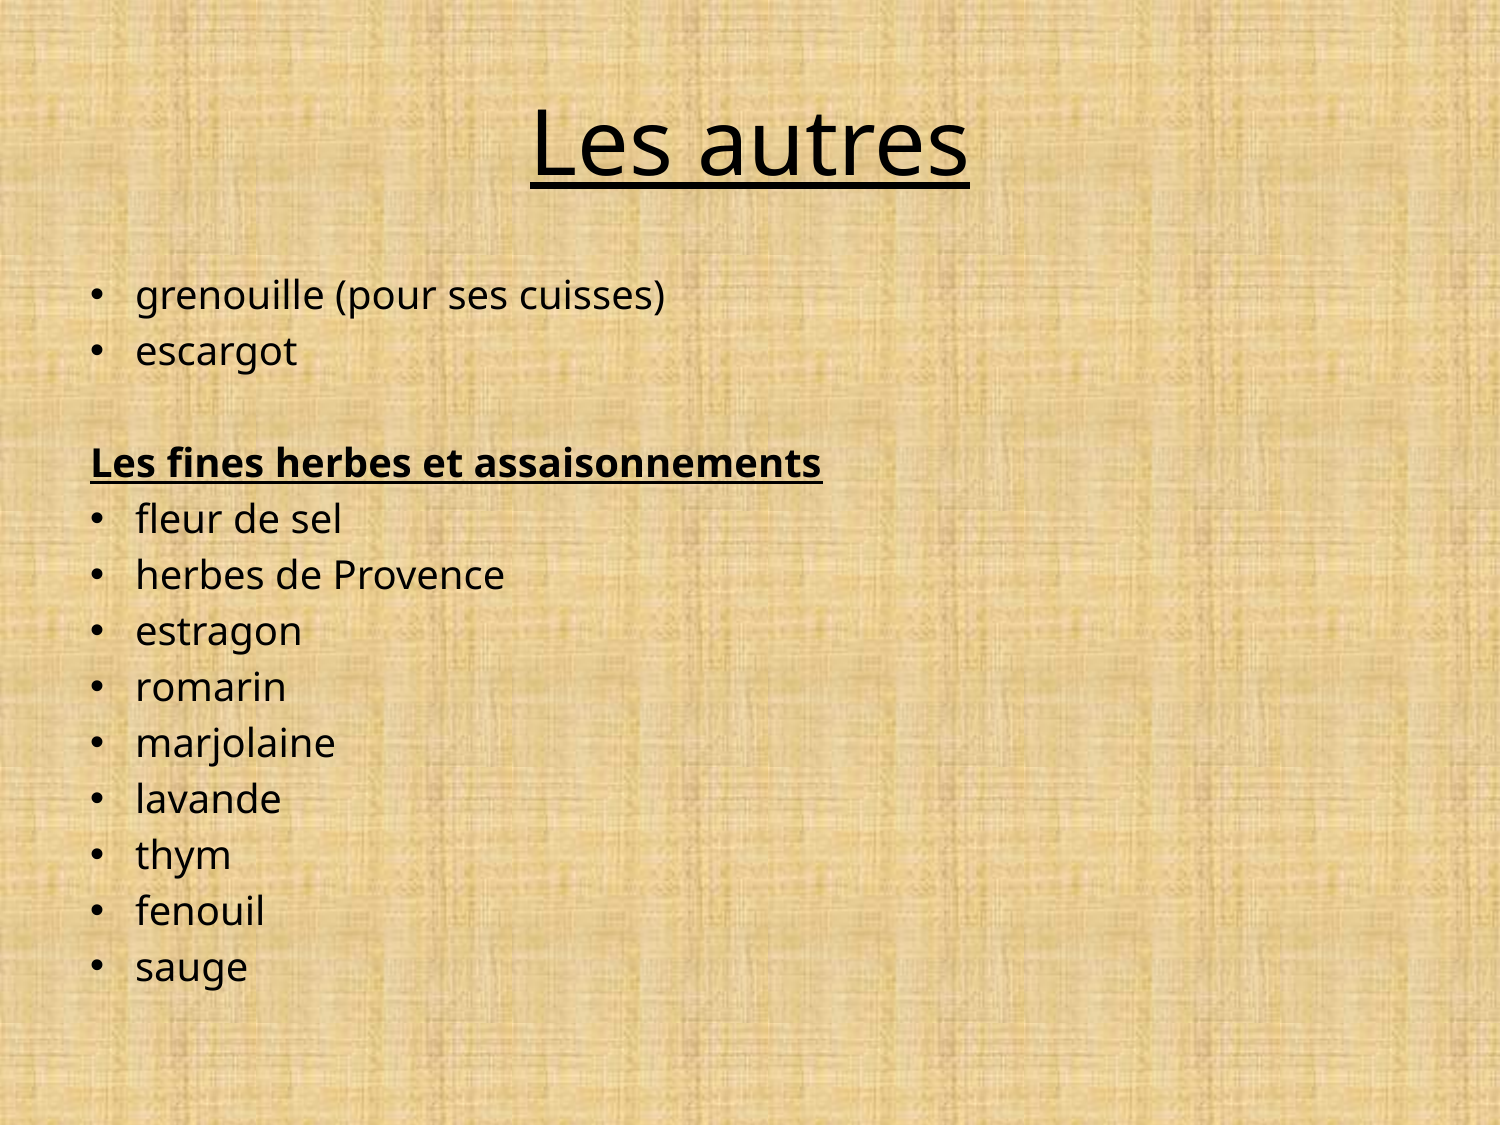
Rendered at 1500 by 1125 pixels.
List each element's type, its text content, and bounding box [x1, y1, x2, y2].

list grenouille (pour ses cuisses) escargot Les fines herbes et assaisonnements fleur de sel herbes de Provence estragon romarin marjolaine lavande thym fenouil sauge [75, 262, 1425, 1005]
picture [0, 0, 1500, 1125]
title Les autres [75, 45, 1425, 233]
